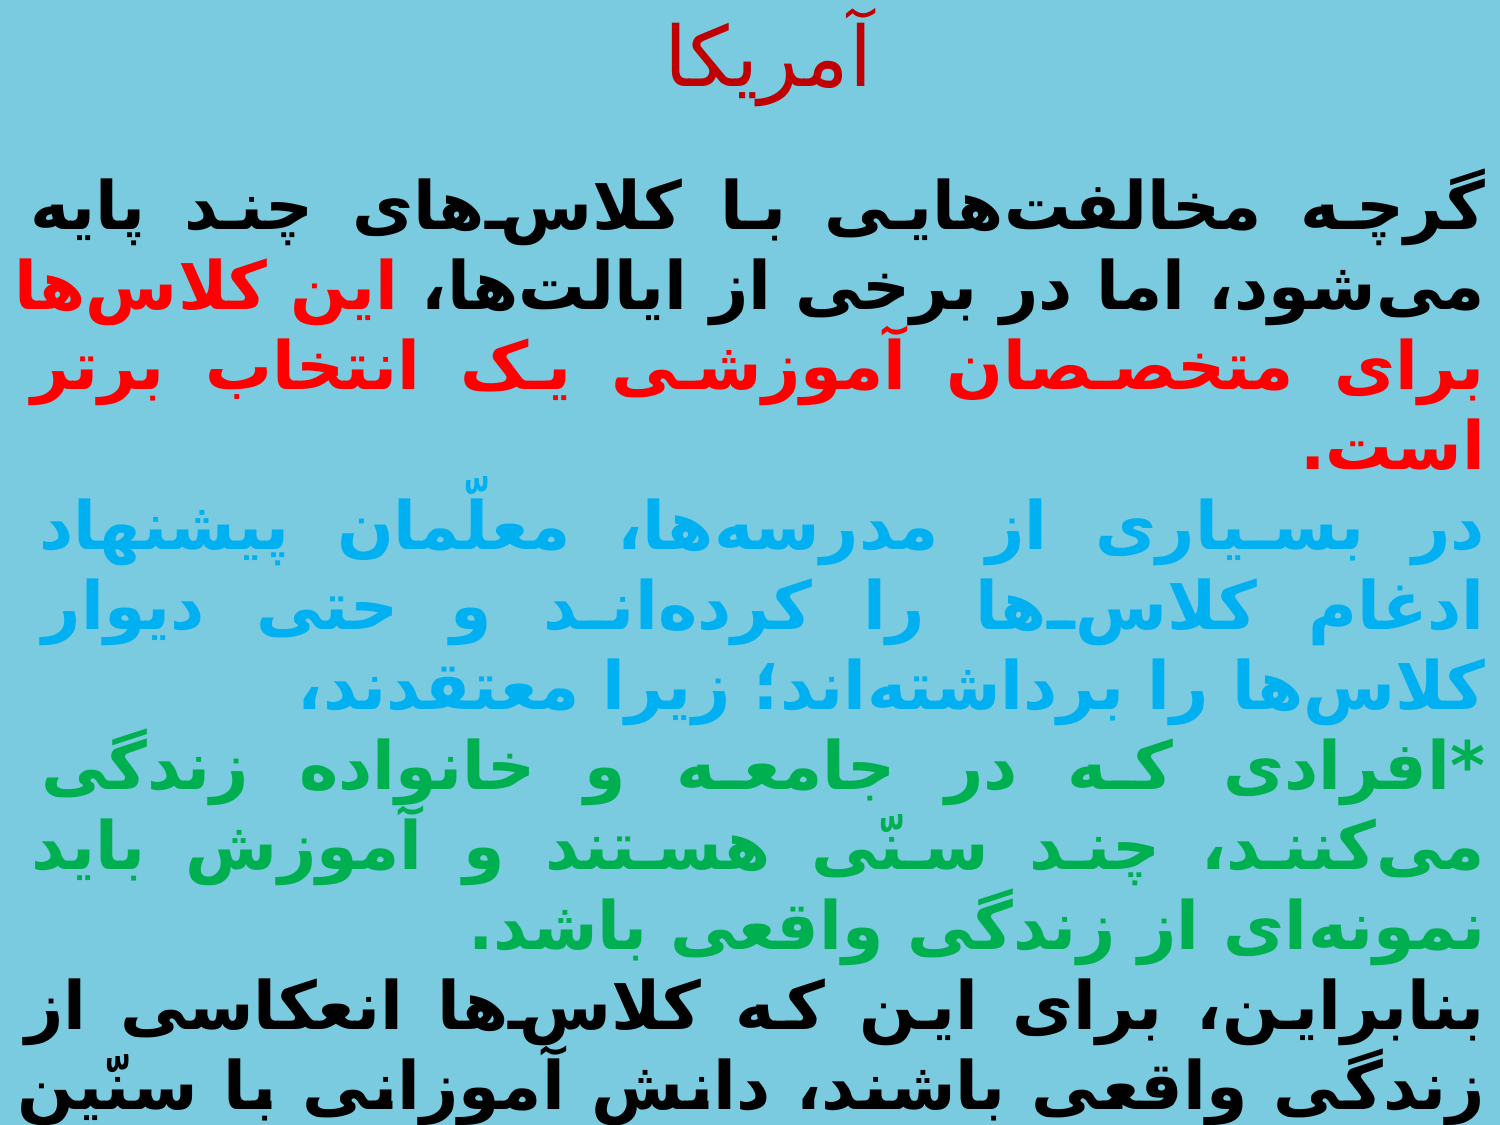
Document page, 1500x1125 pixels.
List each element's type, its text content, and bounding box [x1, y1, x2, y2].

text_box آمریکا گرچه مخالفت‌هایی با کلاس‌های چند پایه می‌شود، اما در برخی از ایالت‌ها، این کلاس‌ها برای متخصصان آموزشی یک انتخاب برتر است. در بسیاری از مدرسه‌ها، معلّمان پیشنهاد ادغام کلاس‌ها را کرده‌اند و حتی دیوار کلاس‌ها را برداشته‌اند؛ زیرا معتقدند، *افرادی که در جامعه و خانواده زندگی می‌کنند، چند سنّی هستند و آموزش باید نمونه‌ای از زندگی واقعی باشد. بنابراین، برای این که کلاس‌ها انعکاسی از زندگی واقعی باشند، دانش آموزانی با سنّین متفاوت می‌توانند در یک کلاس حاضر شوند . (ولسر و نانسی،1998) [0, 0, 1500, 1125]
